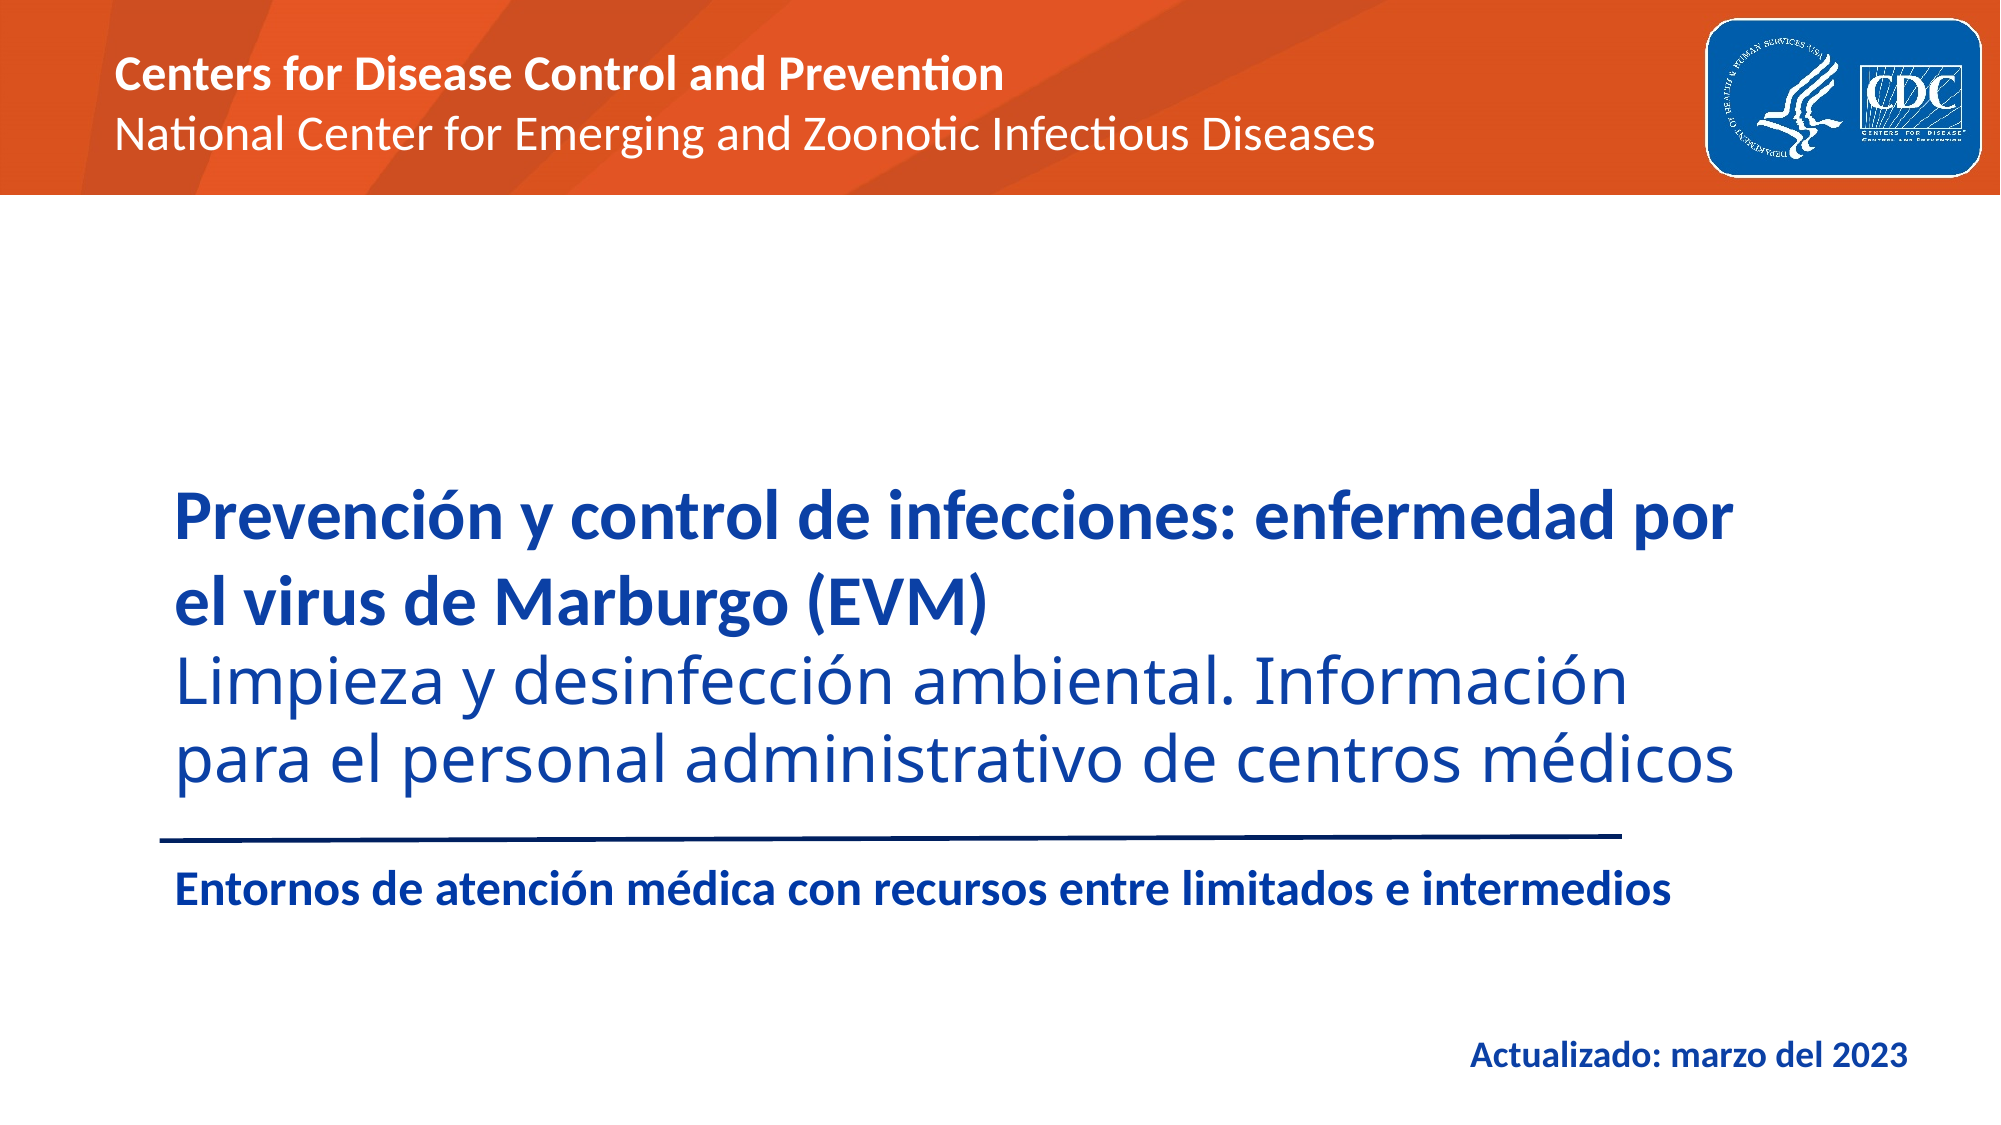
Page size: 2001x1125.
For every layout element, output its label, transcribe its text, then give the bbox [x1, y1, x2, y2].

text_box Actualizado: marzo del 2023 [1455, 1022, 1960, 1083]
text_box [159, 836, 1623, 841]
text_box Entornos de atención médica con recursos entre limitados e intermedios [159, 848, 1711, 924]
title Prevención y control de infecciones: enfermedad por el virus de Marburgo (EVM) Limpieza y desinfección ambiental. Información para el personal administrativo de centros médicos [159, 431, 1755, 804]
picture [0, 0, 2000, 195]
